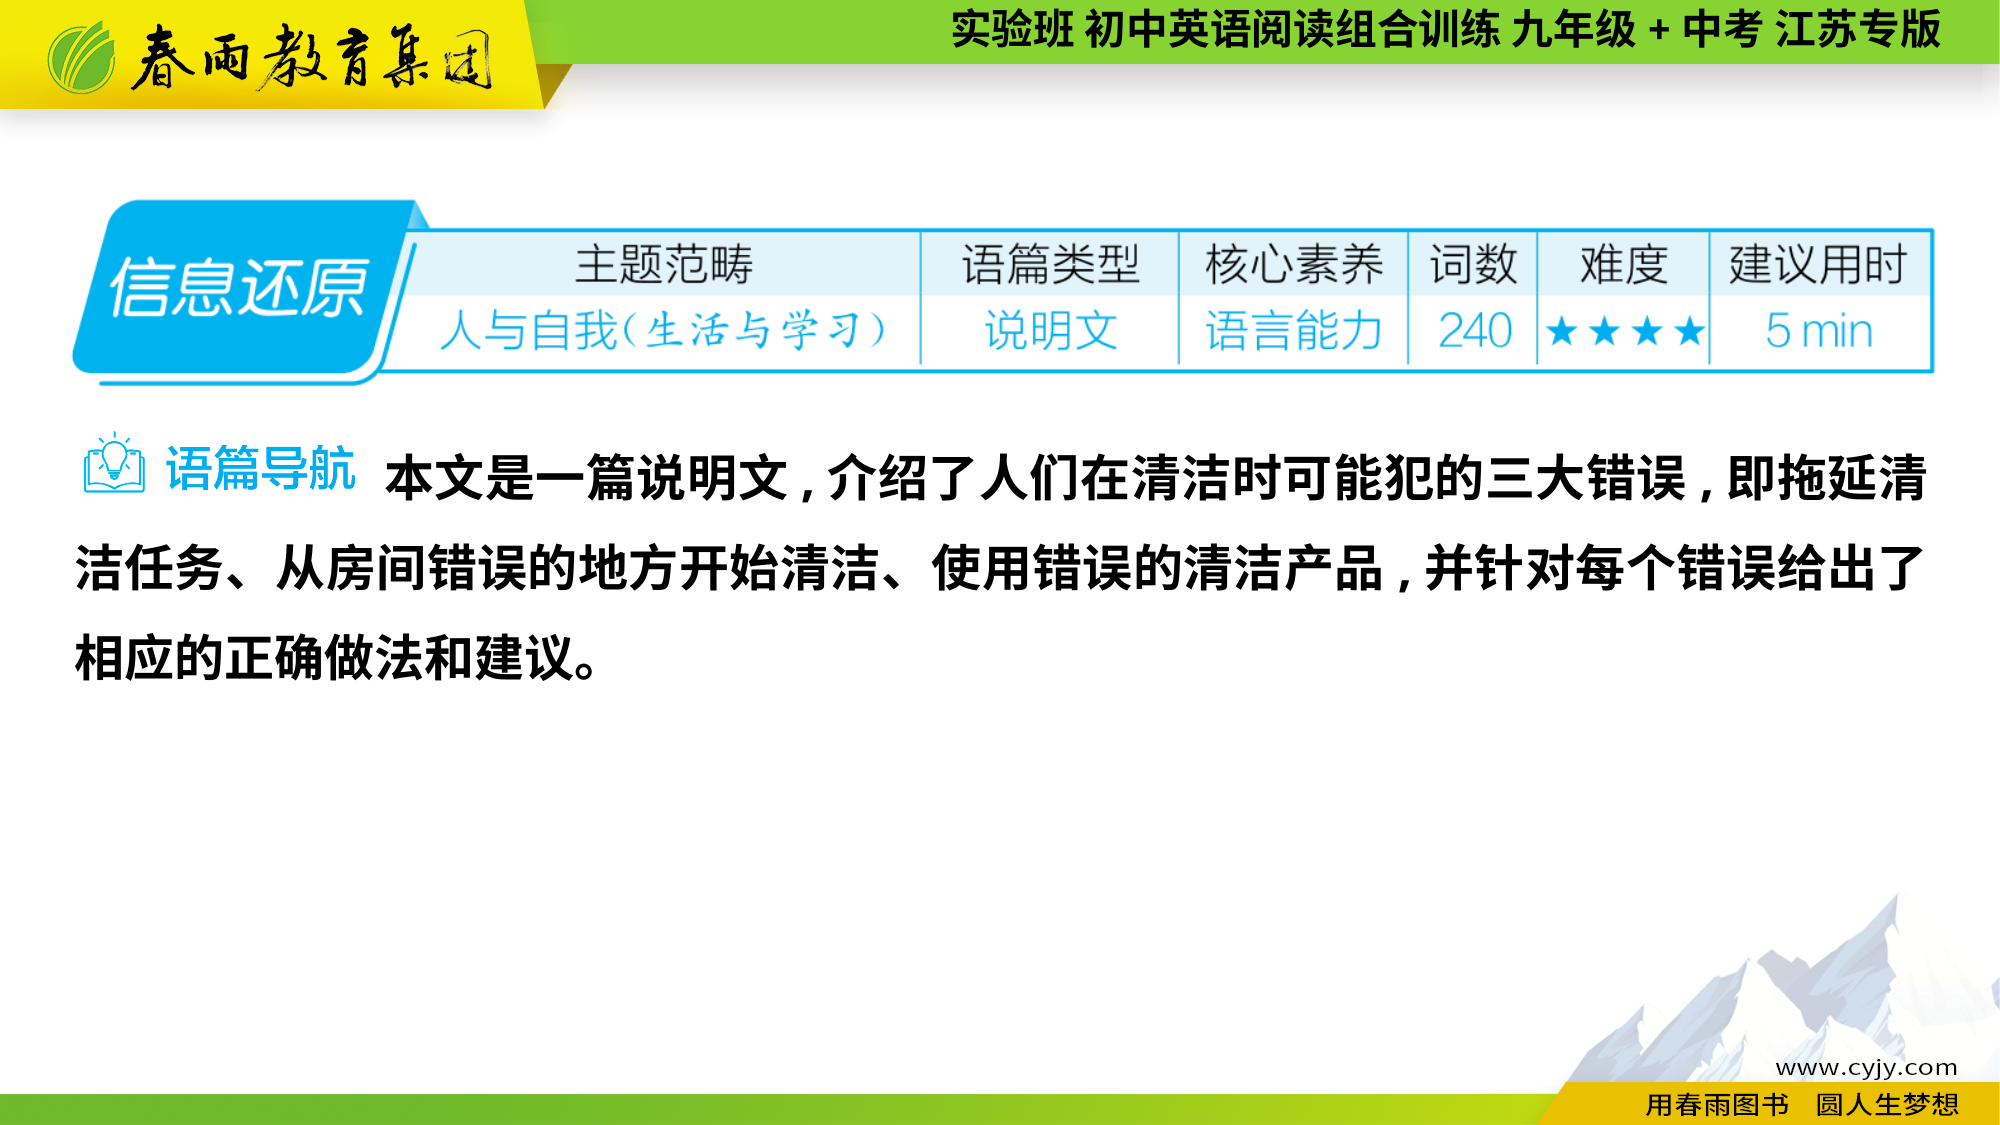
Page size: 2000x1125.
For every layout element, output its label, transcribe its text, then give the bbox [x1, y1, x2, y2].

picture [0, 0, 2000, 1125]
list 本文是一篇说明文,介绍了人们在清洁时可能犯的三大错误,即拖延清洁任务、从房间错误的地方开始清洁、使用错误的清洁产品,并针对每个错误给出了相应的正确做法和建议。 [59, 409, 1944, 686]
